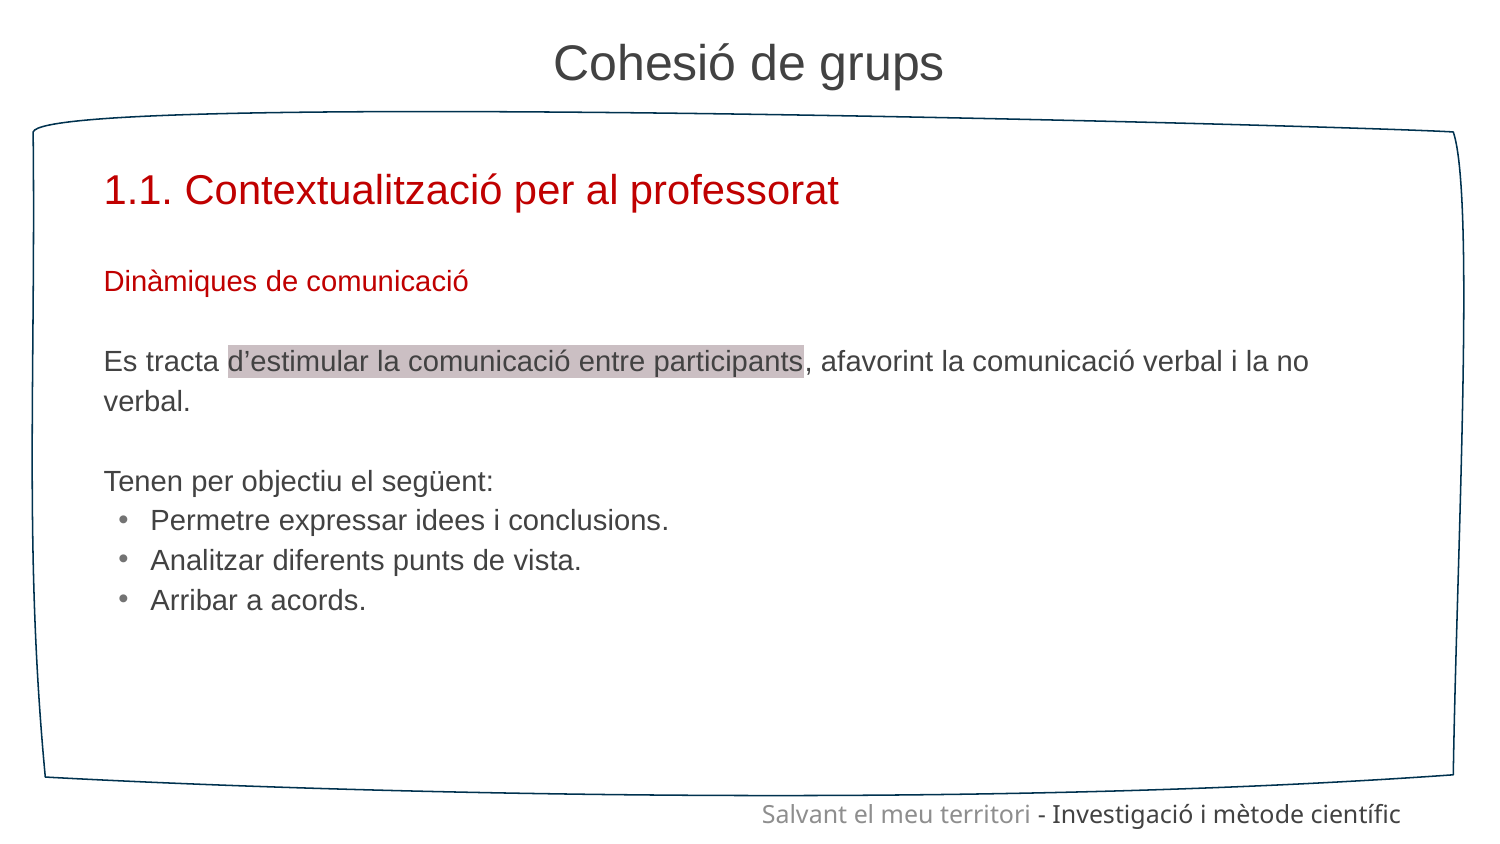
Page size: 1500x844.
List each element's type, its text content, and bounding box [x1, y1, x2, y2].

list Dinàmiques de comunicació Es tracta d’estimular la comunicació entre participants, afavorint la comunicació verbal i la no verbal. Tenen per objectiu el següent: Permetre expressar idees i conclusions. Analitzar diferents punts de vista. Arribar a acords. [88, 242, 1417, 747]
text_box 1.1. Contextualització per al professorat [88, 147, 1417, 234]
title Cohesió de grups [0, 20, 1499, 106]
text_box Salvant el meu territori - Investigació i mètode científic [88, 790, 1417, 844]
text_box [32, 111, 1464, 790]
